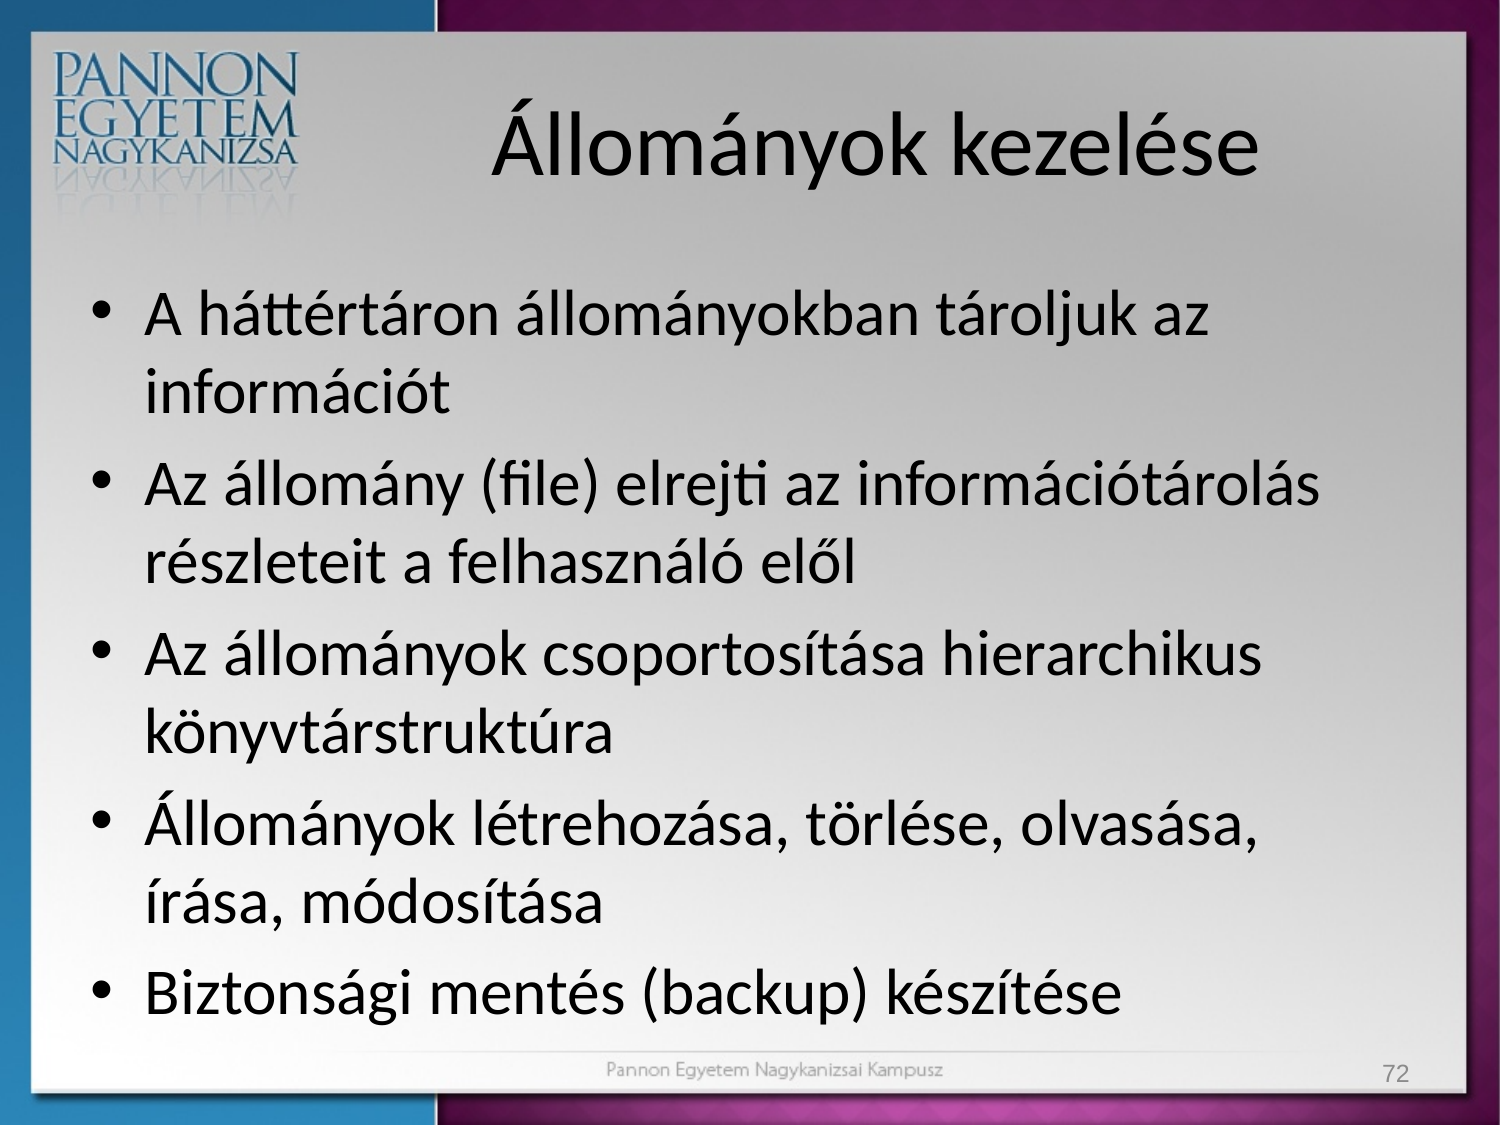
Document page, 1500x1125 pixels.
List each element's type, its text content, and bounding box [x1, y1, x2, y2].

list A háttértáron állományokban tároljuk az információt Az állomány (file) elrejti az információtárolás részleteit a felhasználó elől Az állományok csoportosítása hierarchikus könyvtárstruktúra Állományok létrehozása, törlése, olvasása, írása, módosítása Biztonsági mentés (backup) készítése [75, 262, 1425, 1038]
slide_number 72 [1074, 1042, 1425, 1103]
title Állományok kezelése [328, 45, 1425, 233]
picture [0, 0, 1500, 1125]
